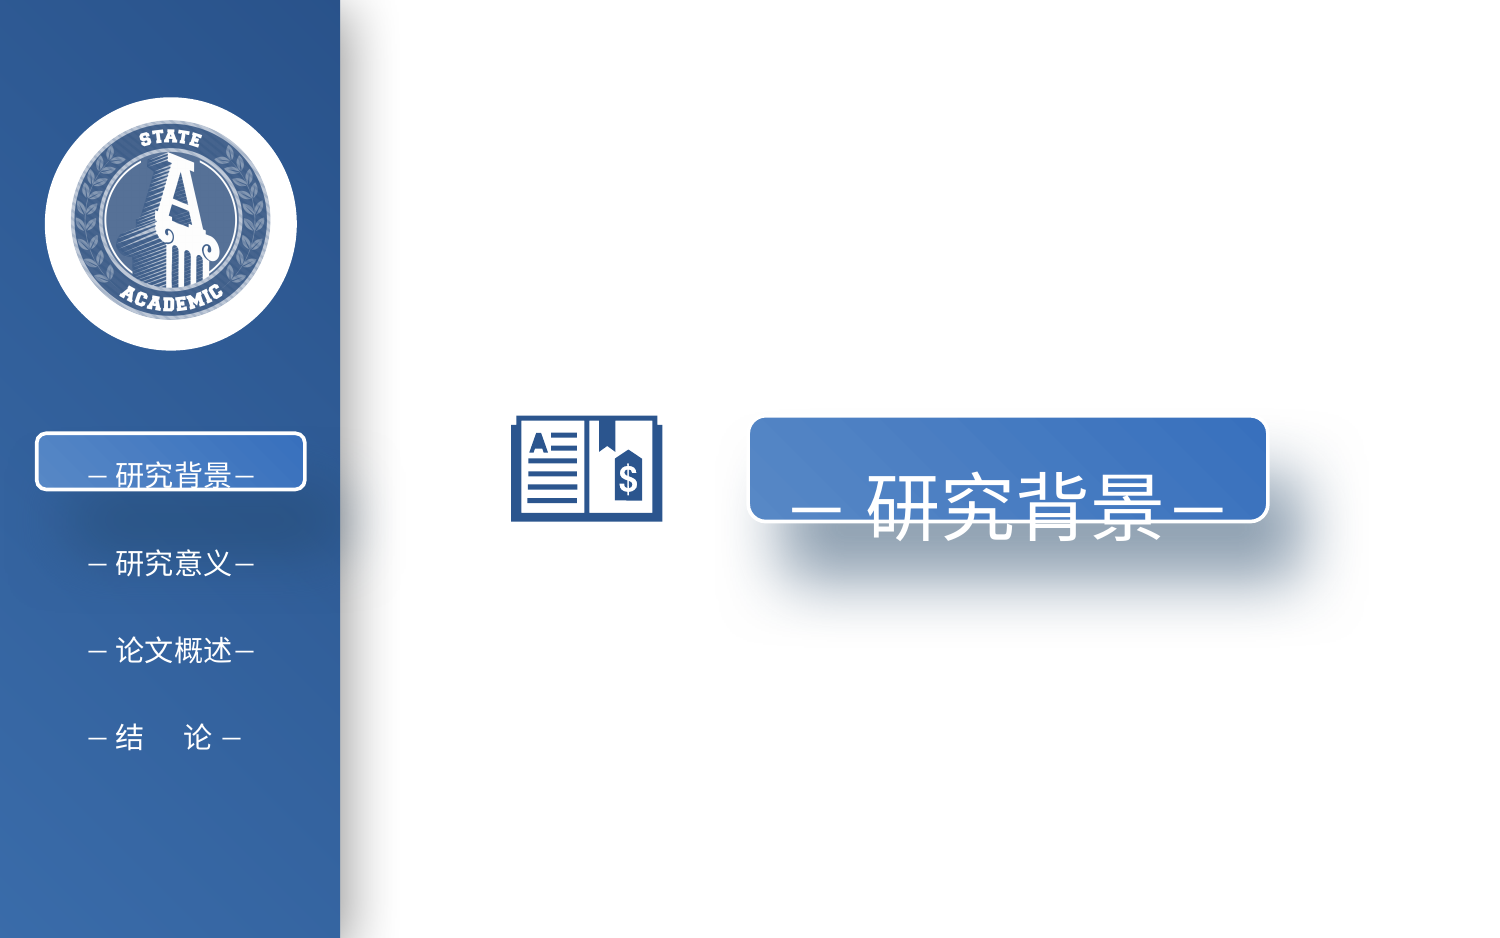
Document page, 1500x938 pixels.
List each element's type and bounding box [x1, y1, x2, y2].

text_box [747, 317, 1269, 522]
text_box [0, 0, 341, 938]
text_box [511, 415, 663, 522]
